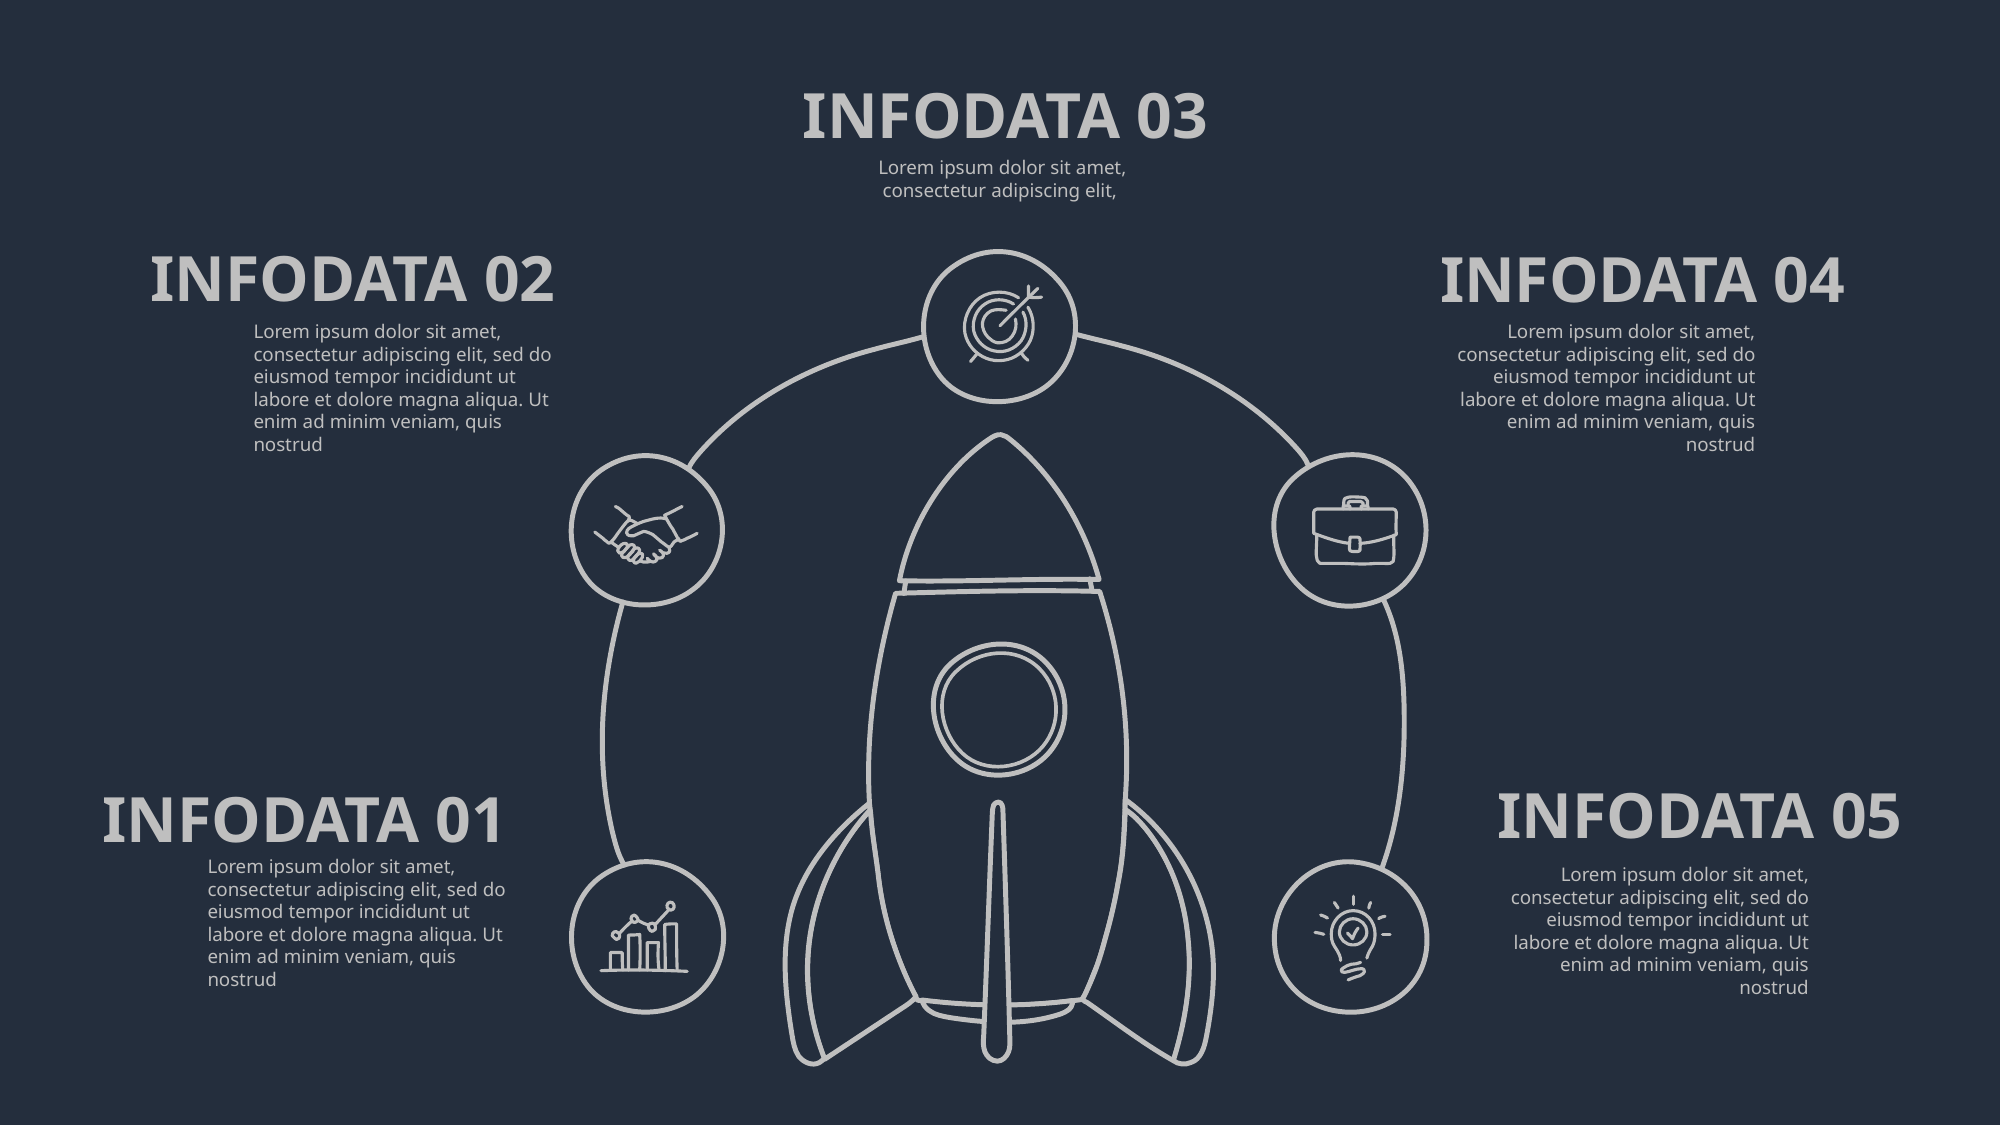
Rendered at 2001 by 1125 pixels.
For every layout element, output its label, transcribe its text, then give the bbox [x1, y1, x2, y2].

text_box Lorem ipsum dolor sit amet, consectetur adipiscing elit, [830, 148, 1175, 209]
text_box INFODATA 04 [1439, 240, 1846, 316]
text_box [688, 337, 922, 469]
text_box Lorem ipsum dolor sit amet, consectetur adipiscing elit, sed do eiusmod tempor incididunt ut labore et dolore magna aliqua. Ut enim ad minim veniam, quis nostrud [1425, 312, 1770, 463]
text_box [1341, 962, 1365, 980]
text_box [571, 455, 723, 605]
text_box INFODATA 02 [150, 238, 556, 314]
text_box INFODATA 01 [102, 780, 508, 856]
text_box [1313, 496, 1397, 564]
text_box [923, 251, 1076, 402]
text_box [602, 602, 625, 866]
text_box INFODATA 05 [1497, 775, 1903, 851]
text_box Lorem ipsum dolor sit amet, consectetur adipiscing elit, sed do eiusmod tempor incididunt ut labore et dolore magna aliqua. Ut enim ad minim veniam, quis nostrud [192, 847, 537, 998]
text_box [571, 861, 724, 1013]
text_box INFODATA 03 [802, 76, 1209, 152]
text_box [1274, 861, 1427, 1013]
text_box [612, 902, 675, 940]
text_box [601, 923, 688, 972]
text_box [1075, 334, 1309, 466]
text_box [1331, 910, 1376, 961]
text_box [1381, 599, 1405, 869]
text_box [964, 285, 1042, 362]
text_box [594, 506, 698, 564]
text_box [780, 434, 1214, 1067]
text_box Lorem ipsum dolor sit amet, consectetur adipiscing elit, sed do eiusmod tempor incididunt ut labore et dolore magna aliqua. Ut enim ad minim veniam, quis nostrud [1479, 855, 1824, 1006]
text_box Lorem ipsum dolor sit amet, consectetur adipiscing elit, sed do eiusmod tempor incididunt ut labore et dolore magna aliqua. Ut enim ad minim veniam, quis nostrud [238, 312, 583, 463]
text_box [1273, 454, 1427, 607]
